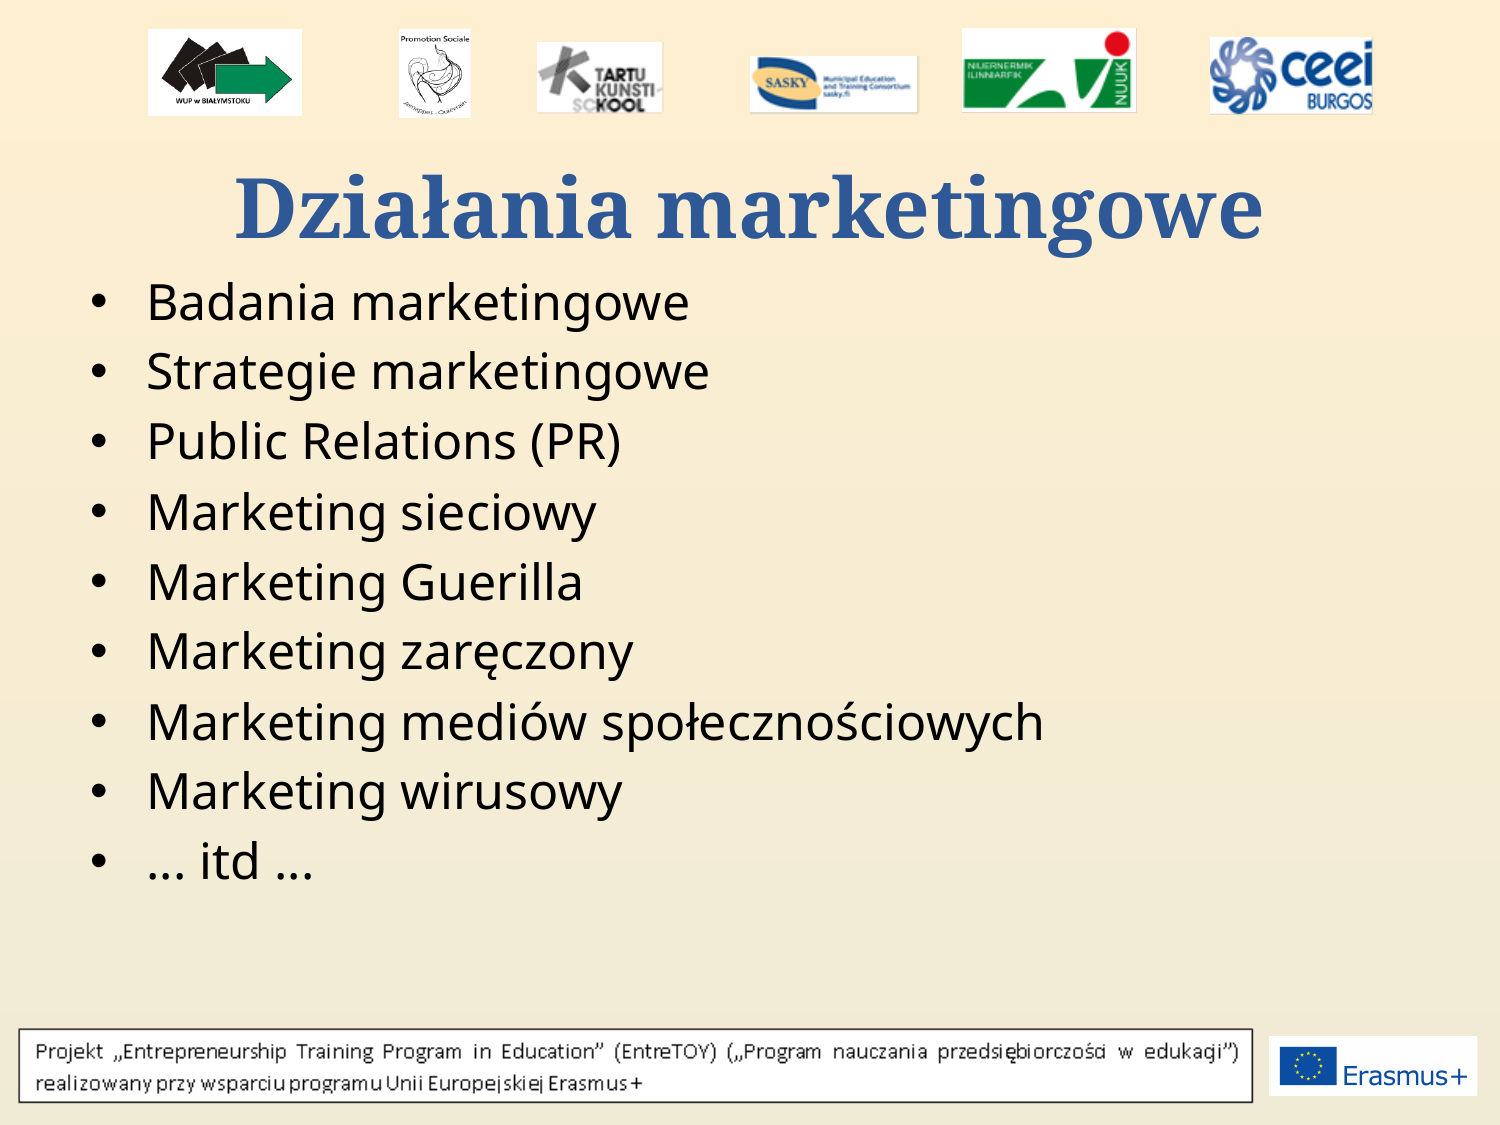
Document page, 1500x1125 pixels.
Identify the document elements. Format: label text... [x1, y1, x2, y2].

picture [17, 1027, 1255, 1105]
picture [148, 29, 302, 116]
picture [750, 56, 921, 116]
list Badania marketingowe Strategie marketingowe Public Relations (PR) Marketing sieciowy Marketing Guerilla Marketing zaręczony Marketing mediów społecznościowych Marketing wirusowy ... itd ... [75, 262, 1425, 1005]
picture [1210, 37, 1374, 116]
title Działania marketingowe [75, 125, 1425, 262]
picture [399, 29, 471, 118]
picture [537, 42, 668, 118]
picture [962, 28, 1140, 116]
